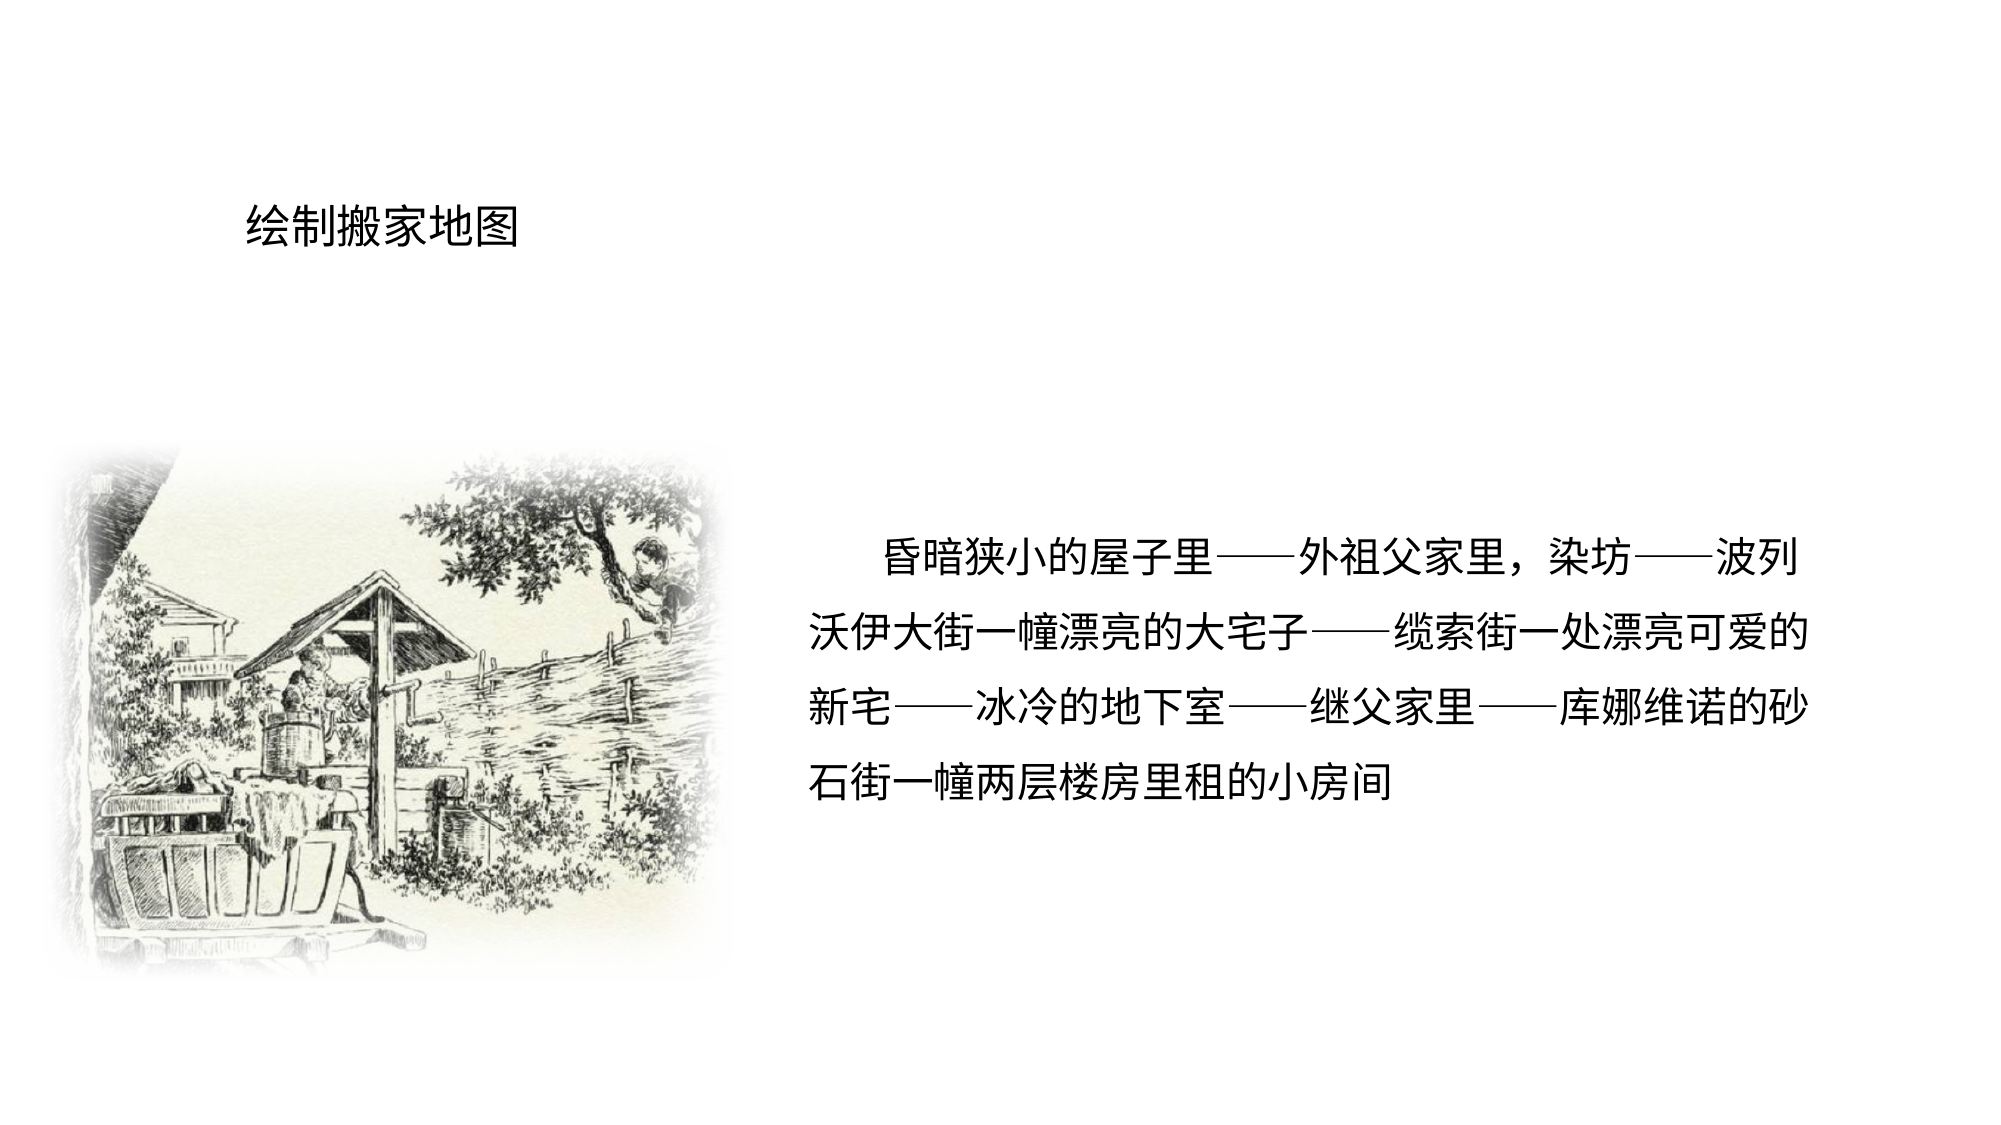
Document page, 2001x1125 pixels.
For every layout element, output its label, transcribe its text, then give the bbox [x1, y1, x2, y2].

text_box 昏暗狭小的屋子里——外祖父家里，染坊——波列沃伊大街一幢漂亮的大宅子——缆索街一处漂亮可爱的新宅——冰冷的地下室——继父家里——库娜维诺的砂石街一幢两层楼房里租的小房间 [793, 497, 1839, 813]
picture [42, 438, 735, 983]
text_box 绘制搬家地图 [230, 190, 535, 261]
